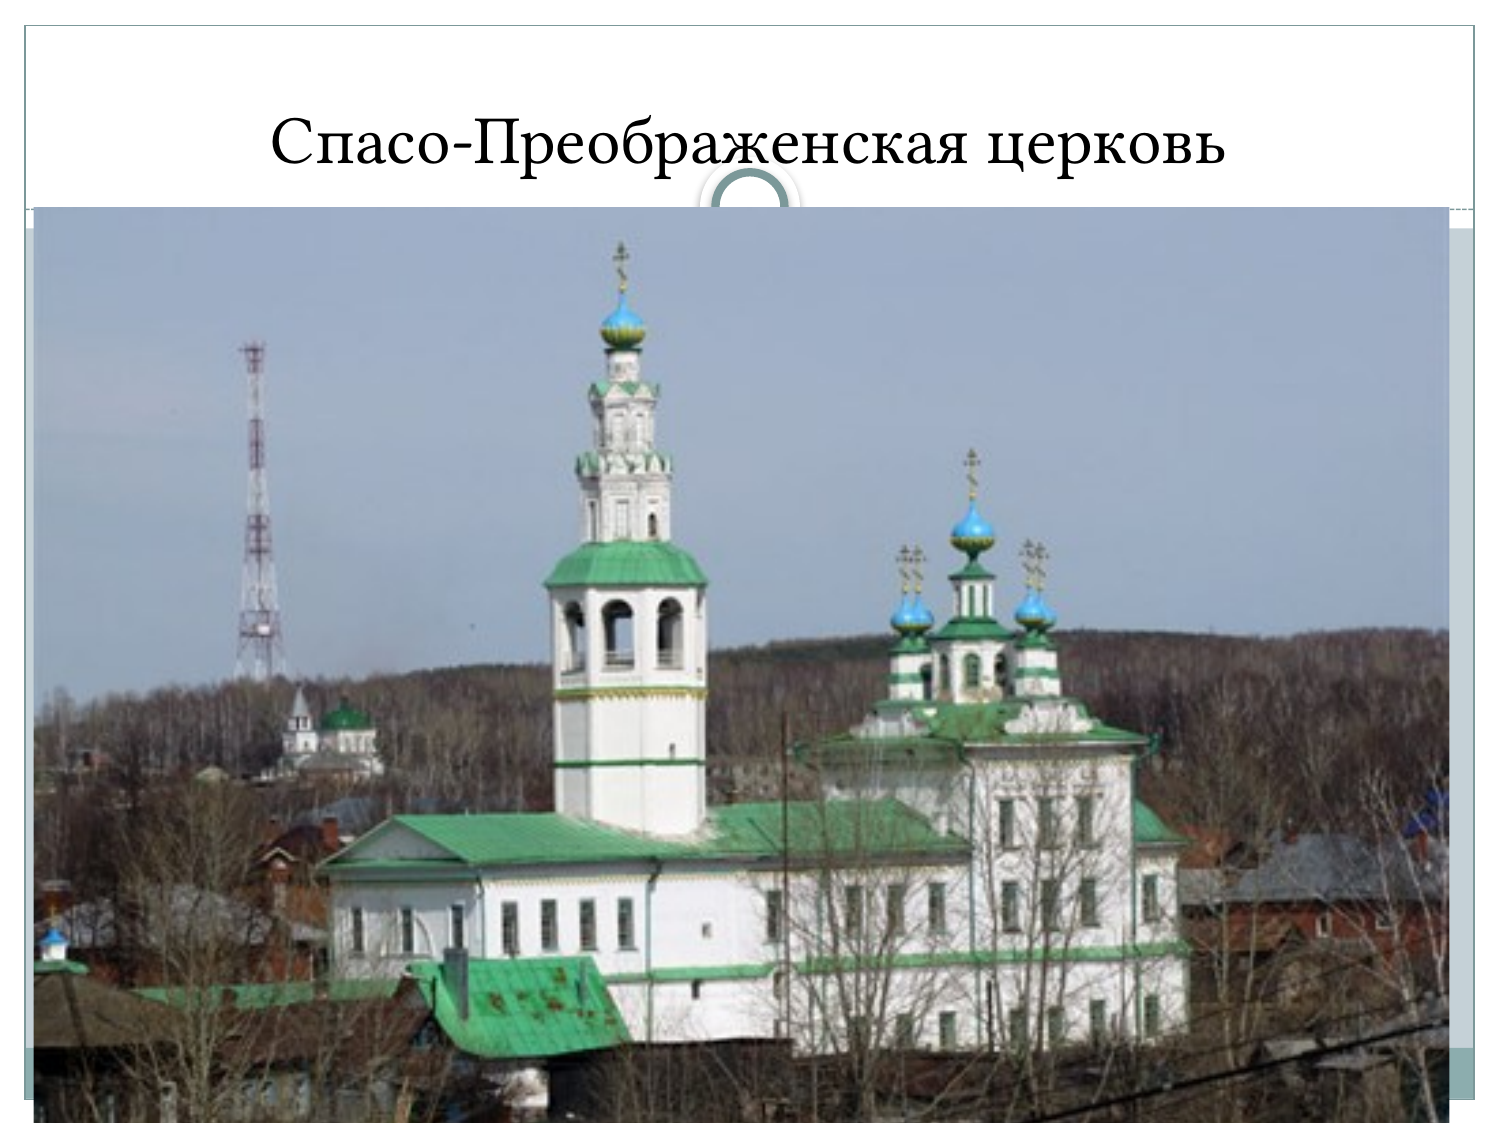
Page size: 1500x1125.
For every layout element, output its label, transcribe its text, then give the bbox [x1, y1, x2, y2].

title Спасо-Преображенская церковь [49, 60, 1450, 185]
picture [33, 207, 1450, 1123]
